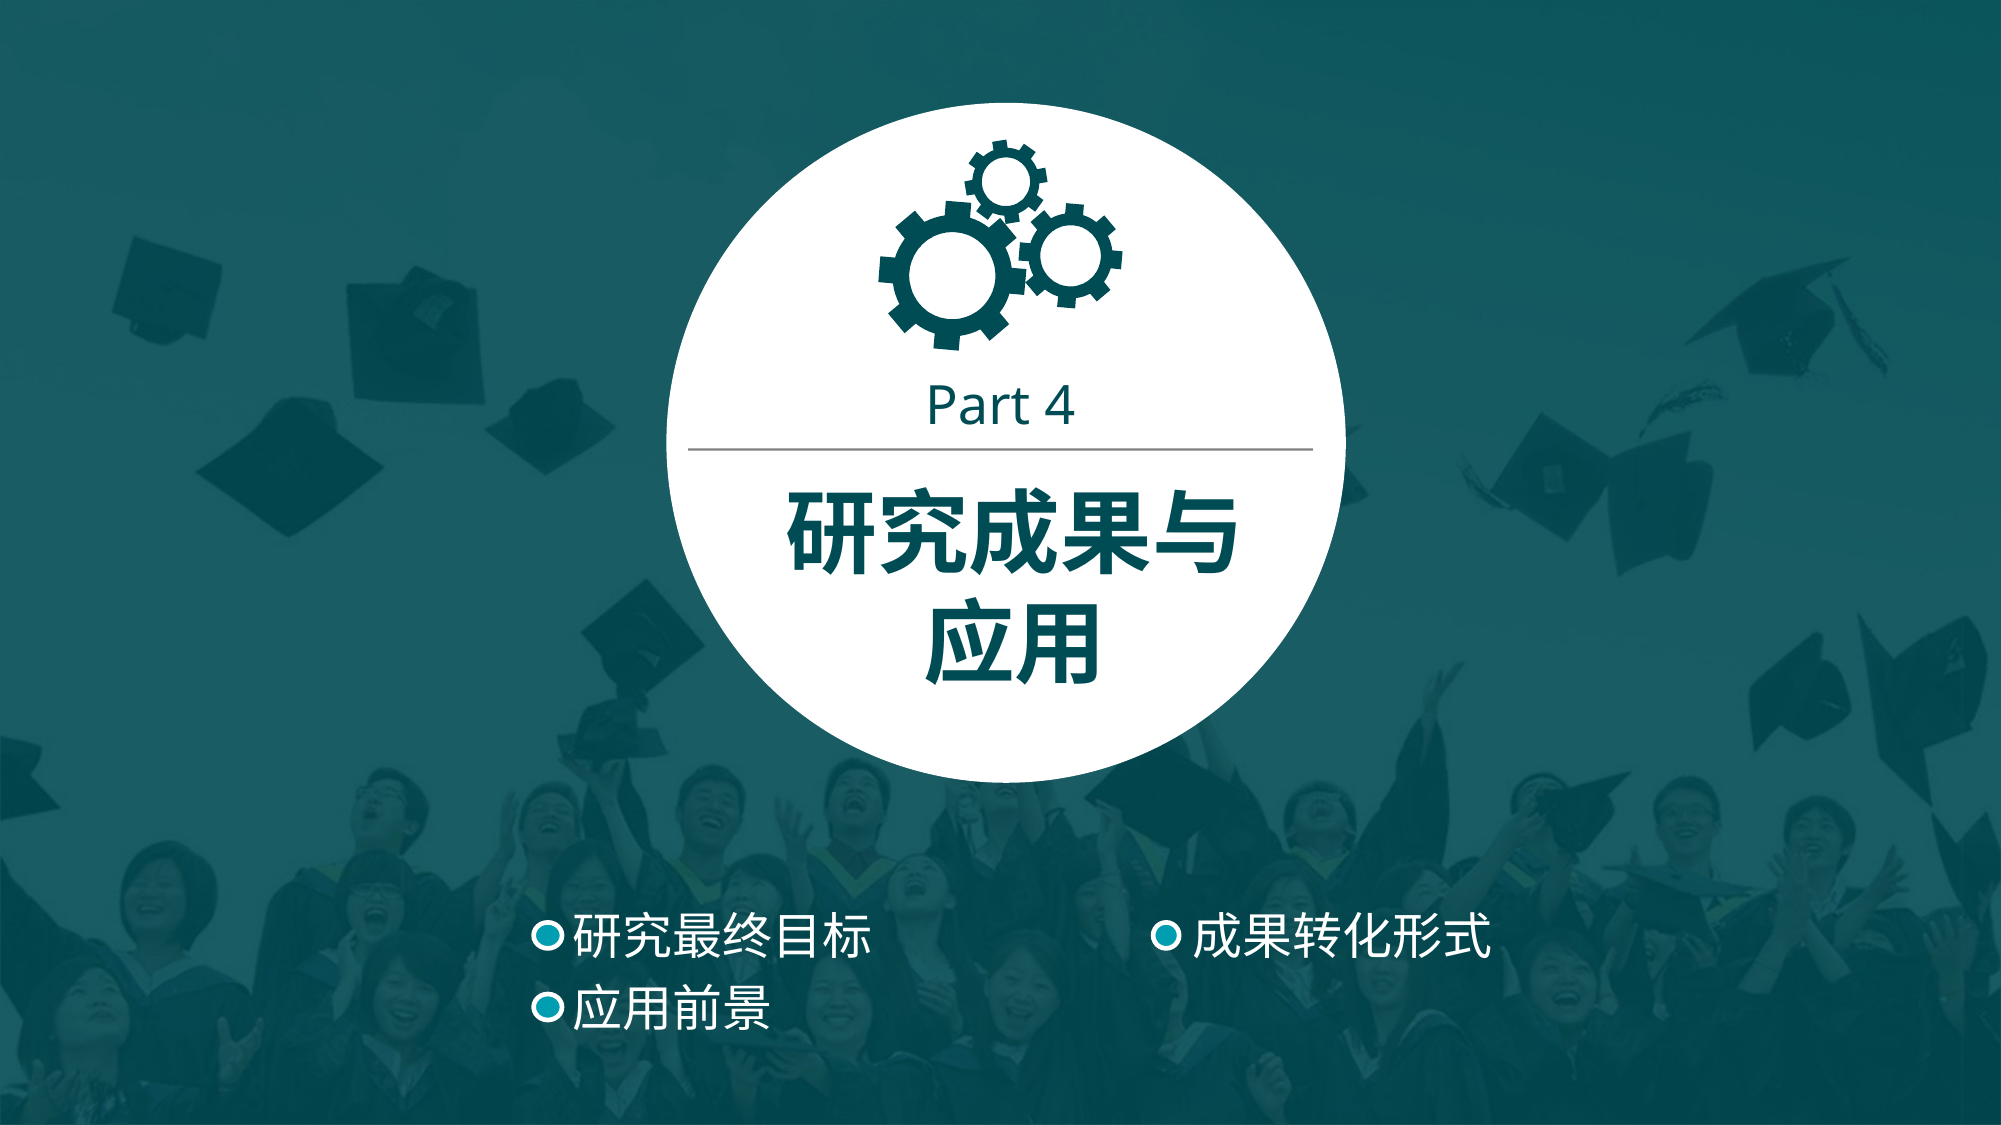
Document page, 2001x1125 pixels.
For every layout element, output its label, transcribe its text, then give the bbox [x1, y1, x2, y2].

text_box [533, 922, 558, 949]
text_box 研究最终目标 [558, 897, 1027, 969]
text_box [787, 703, 1225, 783]
text_box [878, 139, 1123, 351]
text_box [666, 102, 1346, 671]
text_box [1153, 922, 1177, 949]
text_box 研究成果与应用 [754, 467, 1275, 703]
text_box 成果转化形式 [1177, 897, 1615, 973]
text_box 应用前景 [558, 969, 1027, 1044]
text_box Part 4 [925, 369, 1076, 436]
picture [0, 0, 2001, 1125]
text_box [533, 994, 558, 1021]
